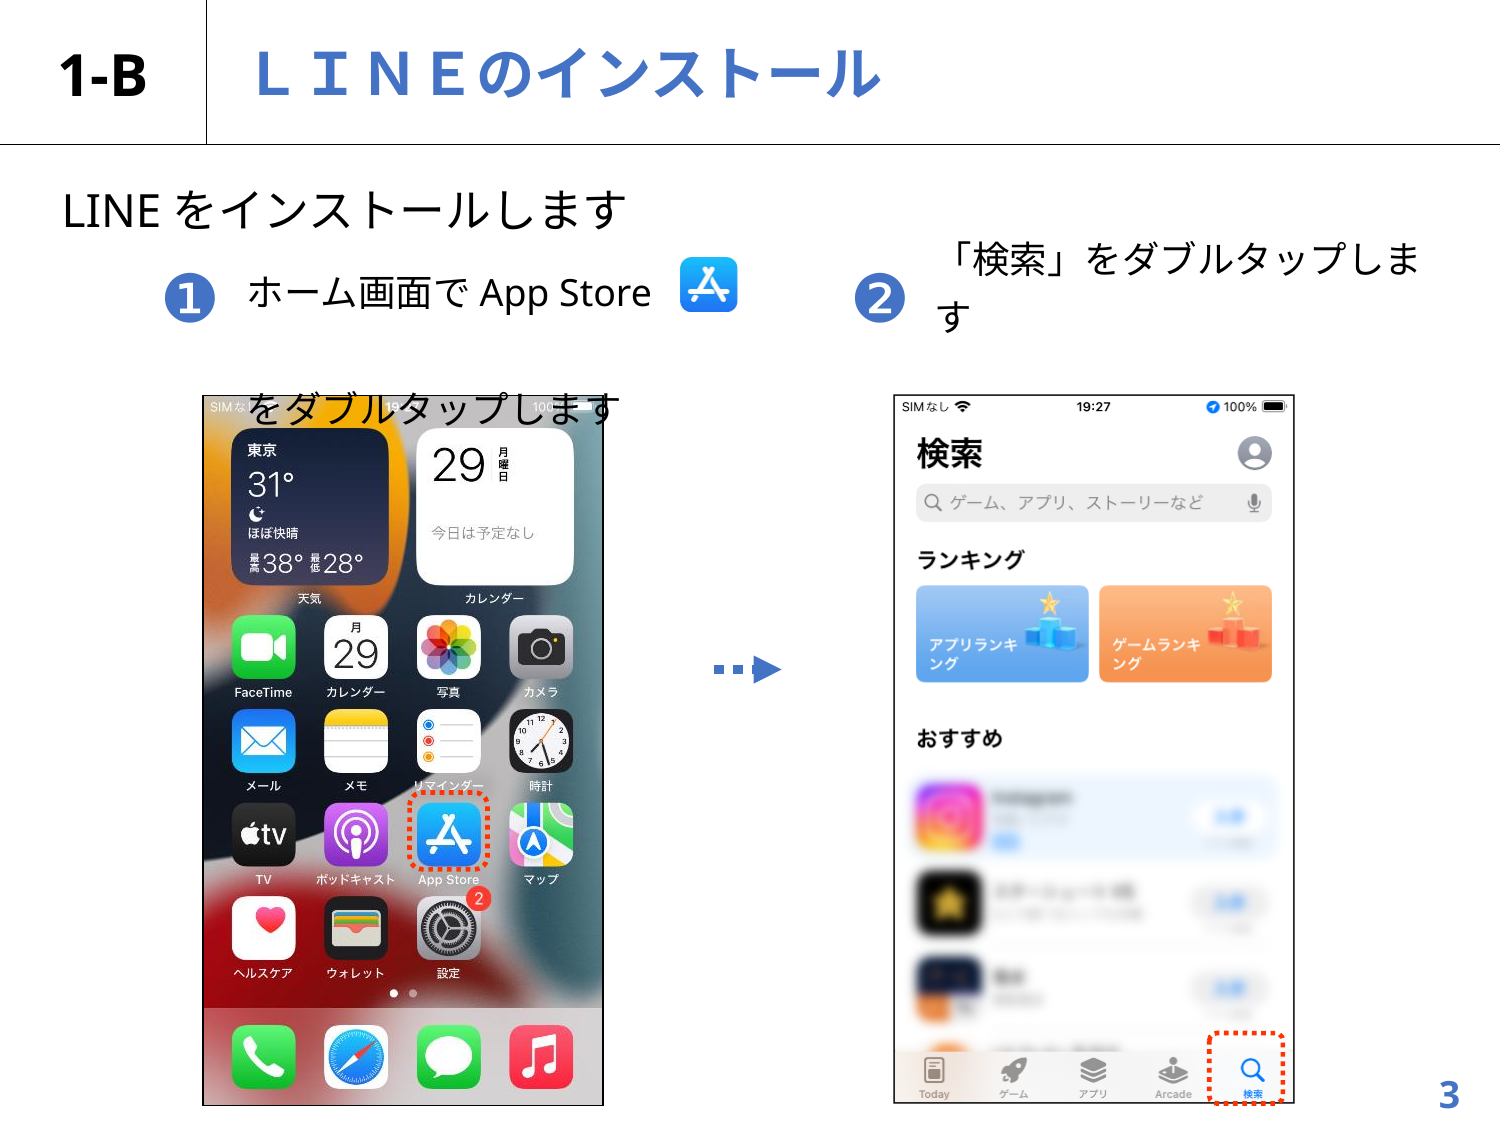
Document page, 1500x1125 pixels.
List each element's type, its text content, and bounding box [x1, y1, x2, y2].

text_box 3 [1399, 1063, 1500, 1123]
text_box LINEをインストールします [46, 180, 1422, 274]
text_box ❶ [145, 274, 223, 343]
text_box 1-B [0, 0, 207, 147]
text_box 「検索」をダブルタップします [919, 214, 1444, 347]
picture [893, 394, 1295, 1104]
picture [676, 254, 741, 315]
title ＬＩＮＥのインストール [228, 36, 1472, 116]
text_box ❷ [835, 274, 919, 343]
picture [203, 395, 603, 1105]
text_box ホーム画面でApp Store をダブルタップします [231, 274, 731, 439]
